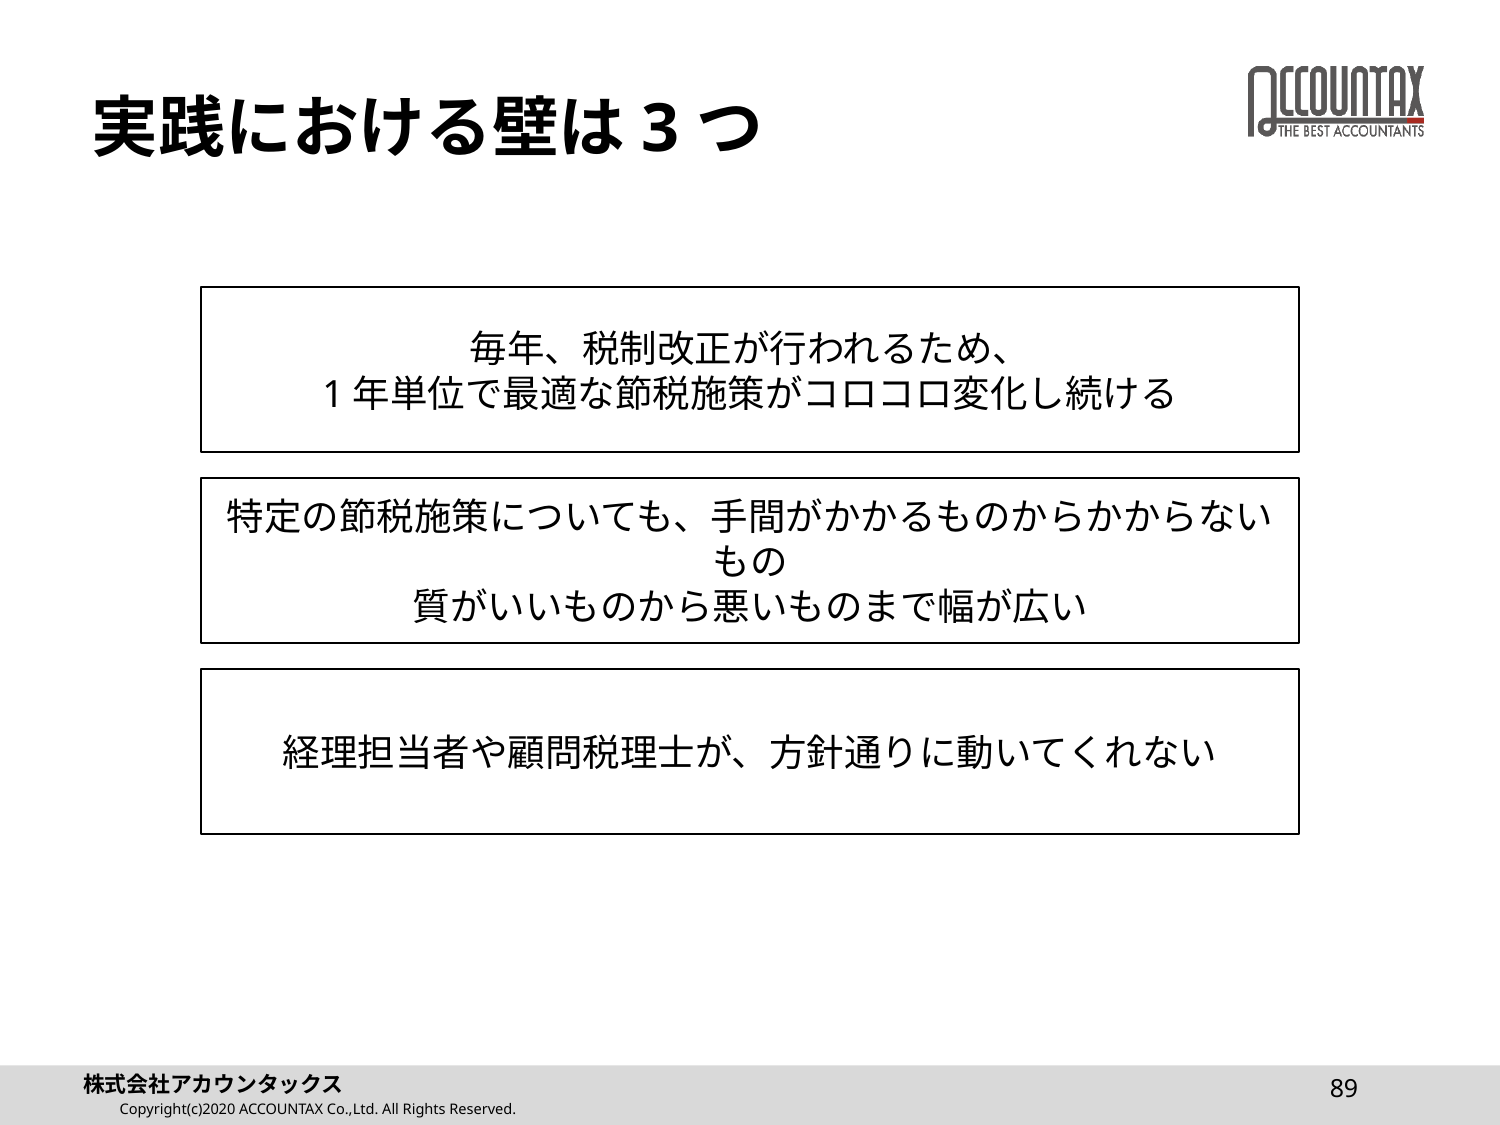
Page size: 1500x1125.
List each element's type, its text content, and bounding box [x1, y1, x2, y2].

text_box 特定の節税施策についても、手間がかかるものからかからないもの 質がいいものから悪いものまで幅が広い [200, 477, 1300, 644]
slide_number 89 [1266, 1064, 1422, 1118]
text_box 経理担当者や顧問税理士が、方針通りに動いてくれない [200, 668, 1300, 835]
picture [1267, 66, 1424, 137]
text_box 毎年、税制改正が行われるため、 1年単位で最適な節税施策がコロコロ変化し続ける [200, 286, 1300, 453]
title 実践における壁は3つ [76, 31, 1267, 219]
